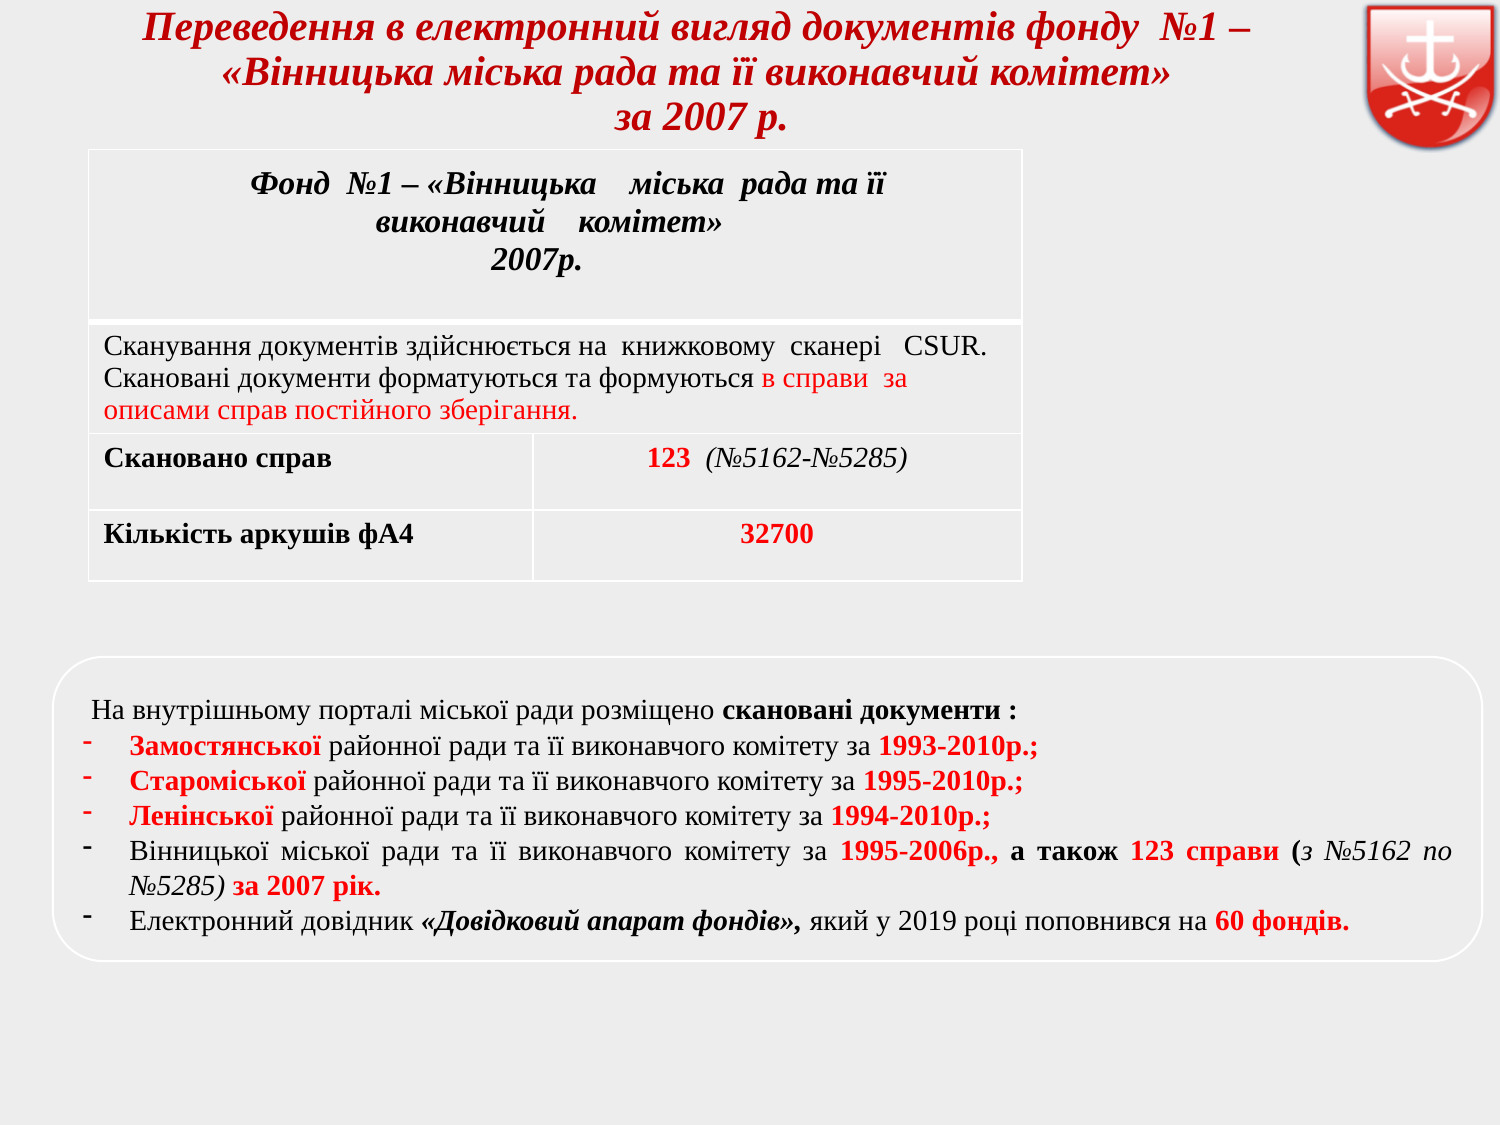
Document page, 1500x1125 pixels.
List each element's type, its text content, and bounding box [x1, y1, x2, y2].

text_box На внутрішньому порталі міської ради розміщено скановані документи : Замостянської районної ради та її виконавчого комітету за 1993-2010р.; Староміської районної ради та її виконавчого комітету за 1995-2010р.; Ленінської районної ради та її виконавчого комітету за 1994-2010р.; Вінницької міської ради та її виконавчого комітету за 1995-2006р., а також 123 справи (з №5162 по №5285) за 2007 рік. Електронний довідник «Довідковий апарат фондів», який у 2019 році поповнився на 60 фондів. [51, 655, 1484, 963]
table_cell Кількість аркушів фА4 [89, 511, 532, 580]
picture [1359, 0, 1500, 153]
title Переведення в електронний вигляд документів фонду №1 – «Вінницька міська рада та її виконавчий комітет» за 2007 р. [53, 0, 1341, 149]
table_cell Сканування документів здійснюється на книжковому сканері CSUR. Скановані документи форматуються та формуються в справи за описами справ постійного зберігання. [89, 325, 1021, 433]
table_cell 32700 [534, 511, 1021, 580]
table_cell Скановано справ [89, 434, 532, 509]
table_cell 123 (№5162-№5285) [534, 434, 1021, 509]
table_header Фонд №1 – «Вінницька міська рада та її виконавчий комітет» 2007р. [89, 150, 1021, 319]
